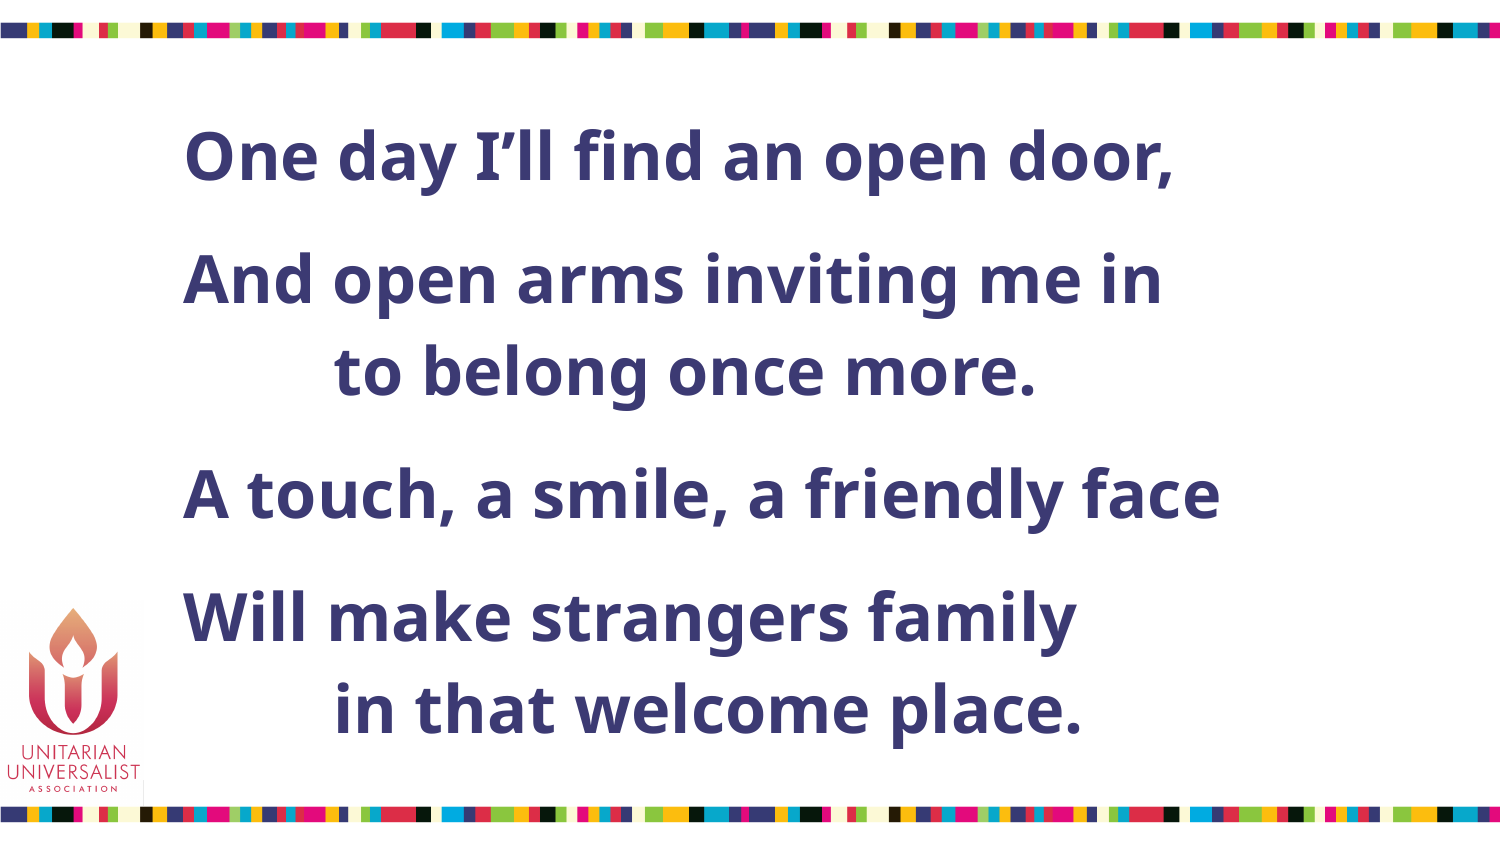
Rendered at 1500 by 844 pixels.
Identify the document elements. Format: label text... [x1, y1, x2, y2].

picture [0, 600, 1500, 824]
text_box One day I’ll find an open door, And open arms inviting me in to belong once more. A touch, a smile, a friendly face Will make strangers family in that welcome place. [168, 86, 1421, 763]
picture [0, 22, 1500, 40]
